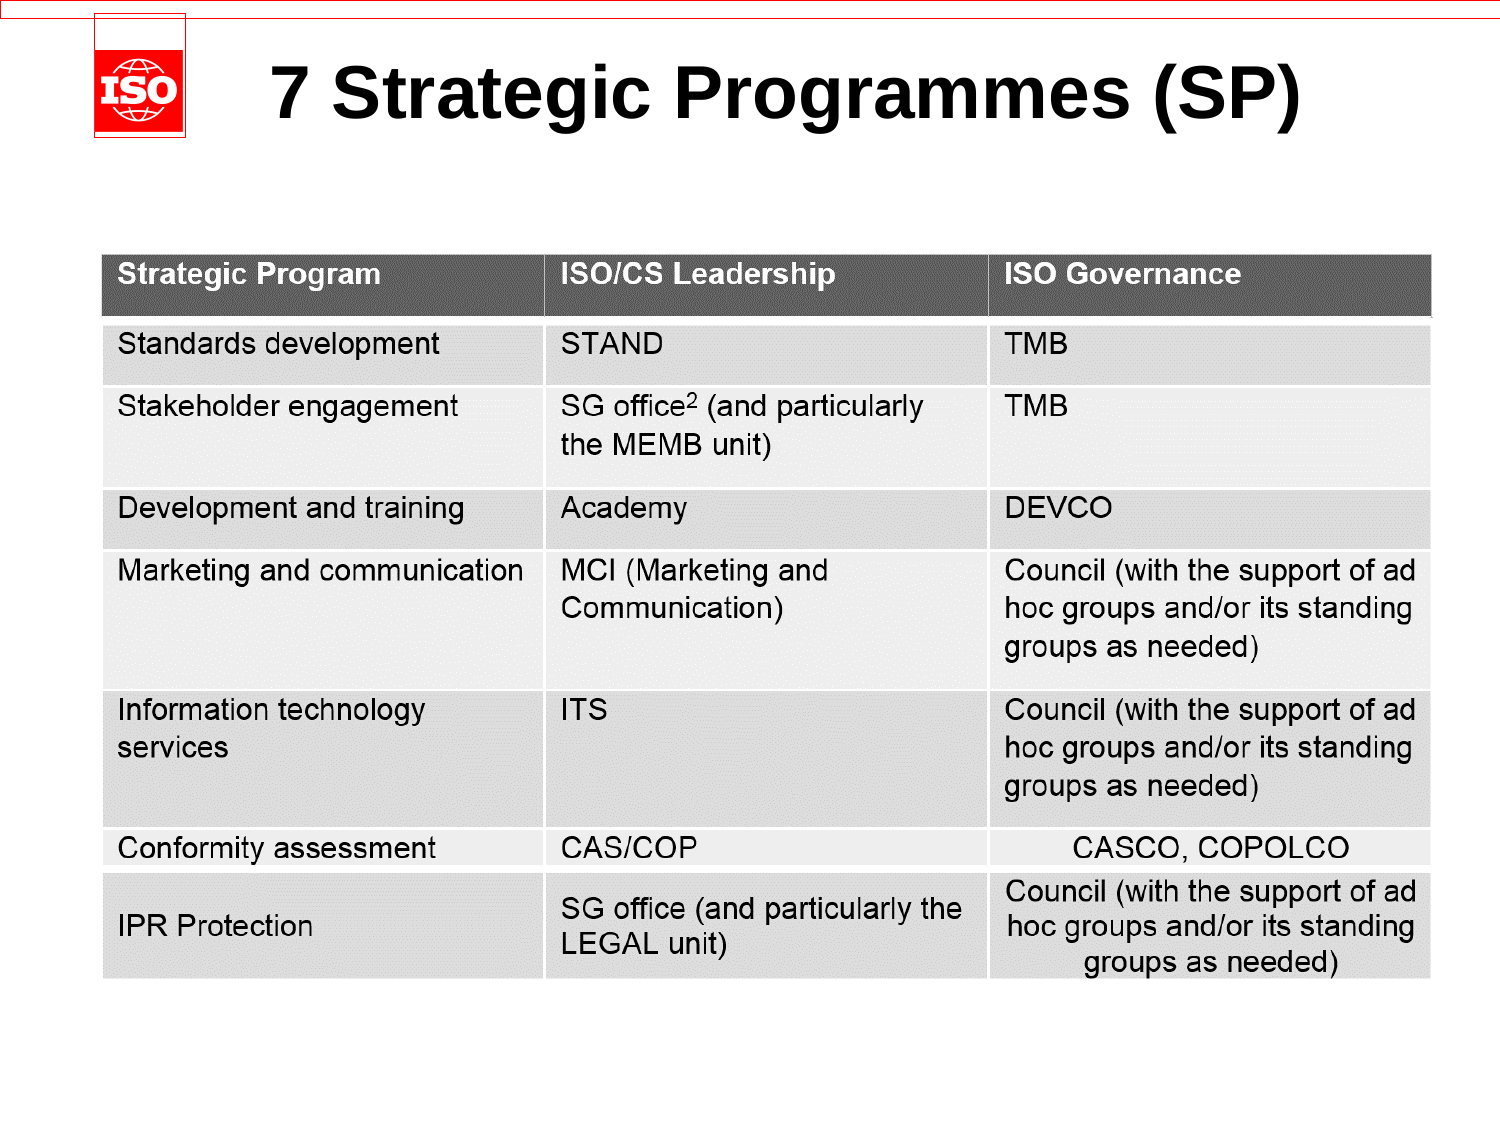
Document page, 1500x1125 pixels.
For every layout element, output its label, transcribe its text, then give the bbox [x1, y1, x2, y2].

picture [91, 248, 1441, 990]
title 7 Strategic Programmes (SP) [187, 17, 1407, 159]
